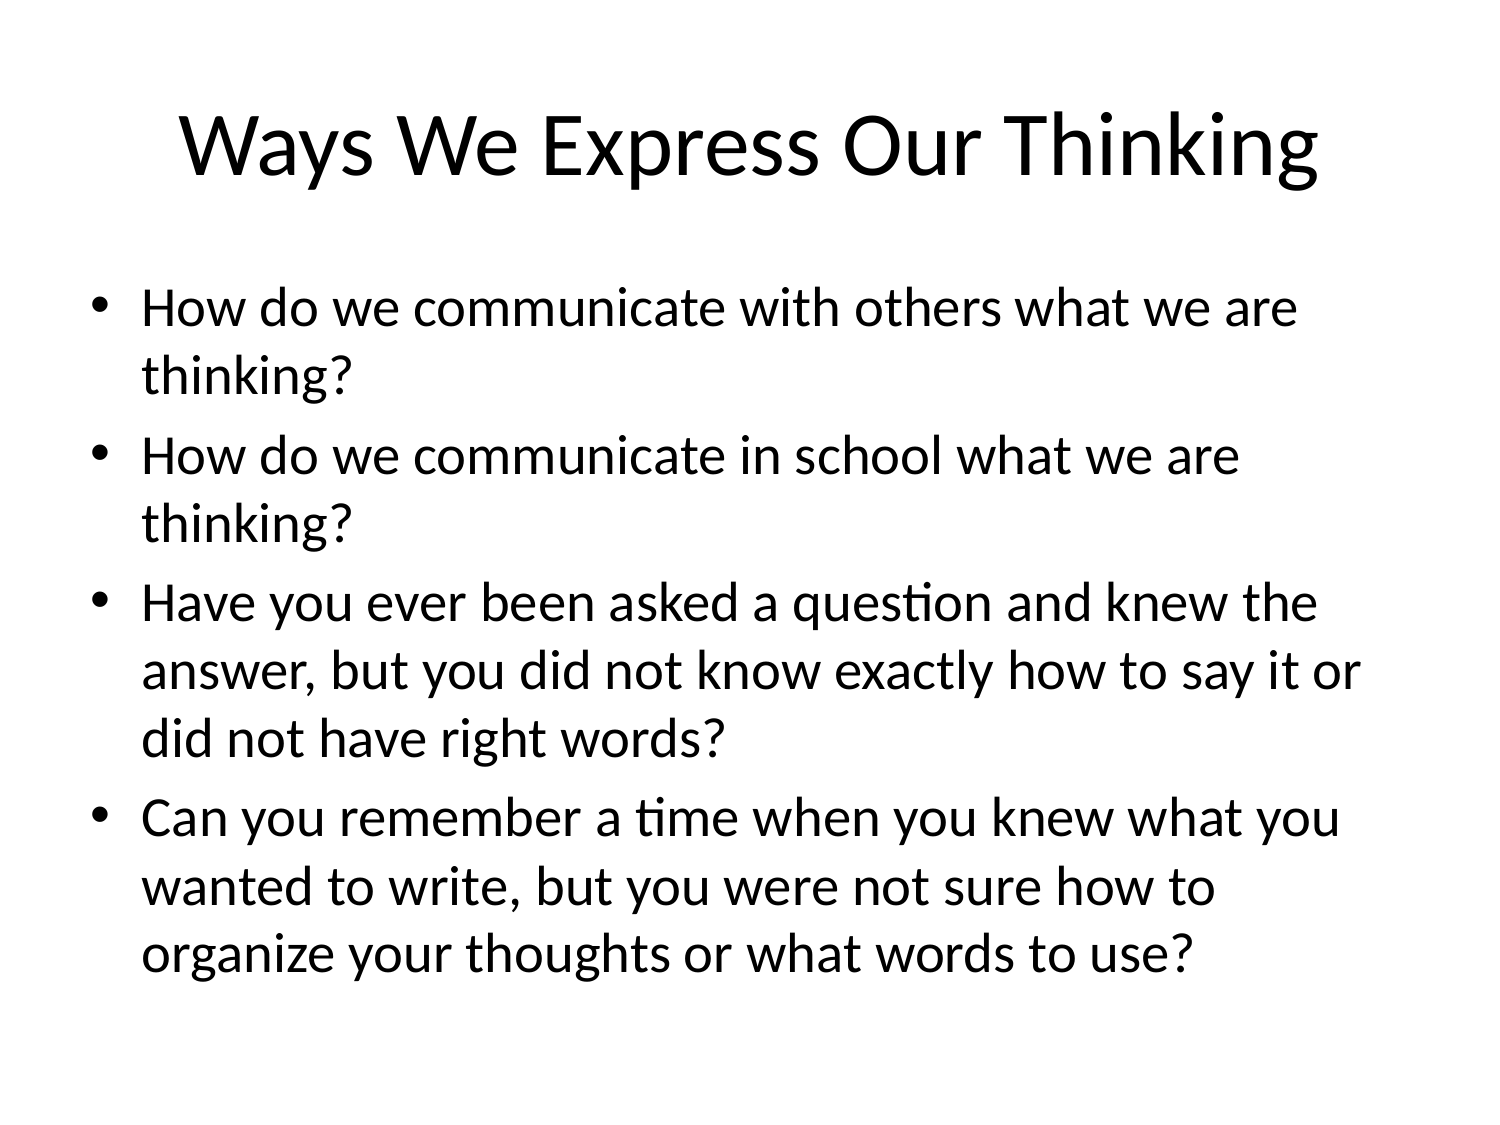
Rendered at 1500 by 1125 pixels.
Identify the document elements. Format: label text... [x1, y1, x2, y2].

list How do we communicate with others what we are thinking? How do we communicate in school what we are thinking? Have you ever been asked a question and knew the answer, but you did not know exactly how to say it or did not have right words? Can you remember a time when you knew what you wanted to write, but you were not sure how to organize your thoughts or what words to use? [75, 262, 1425, 1005]
title Ways We Express Our Thinking [75, 45, 1425, 233]
